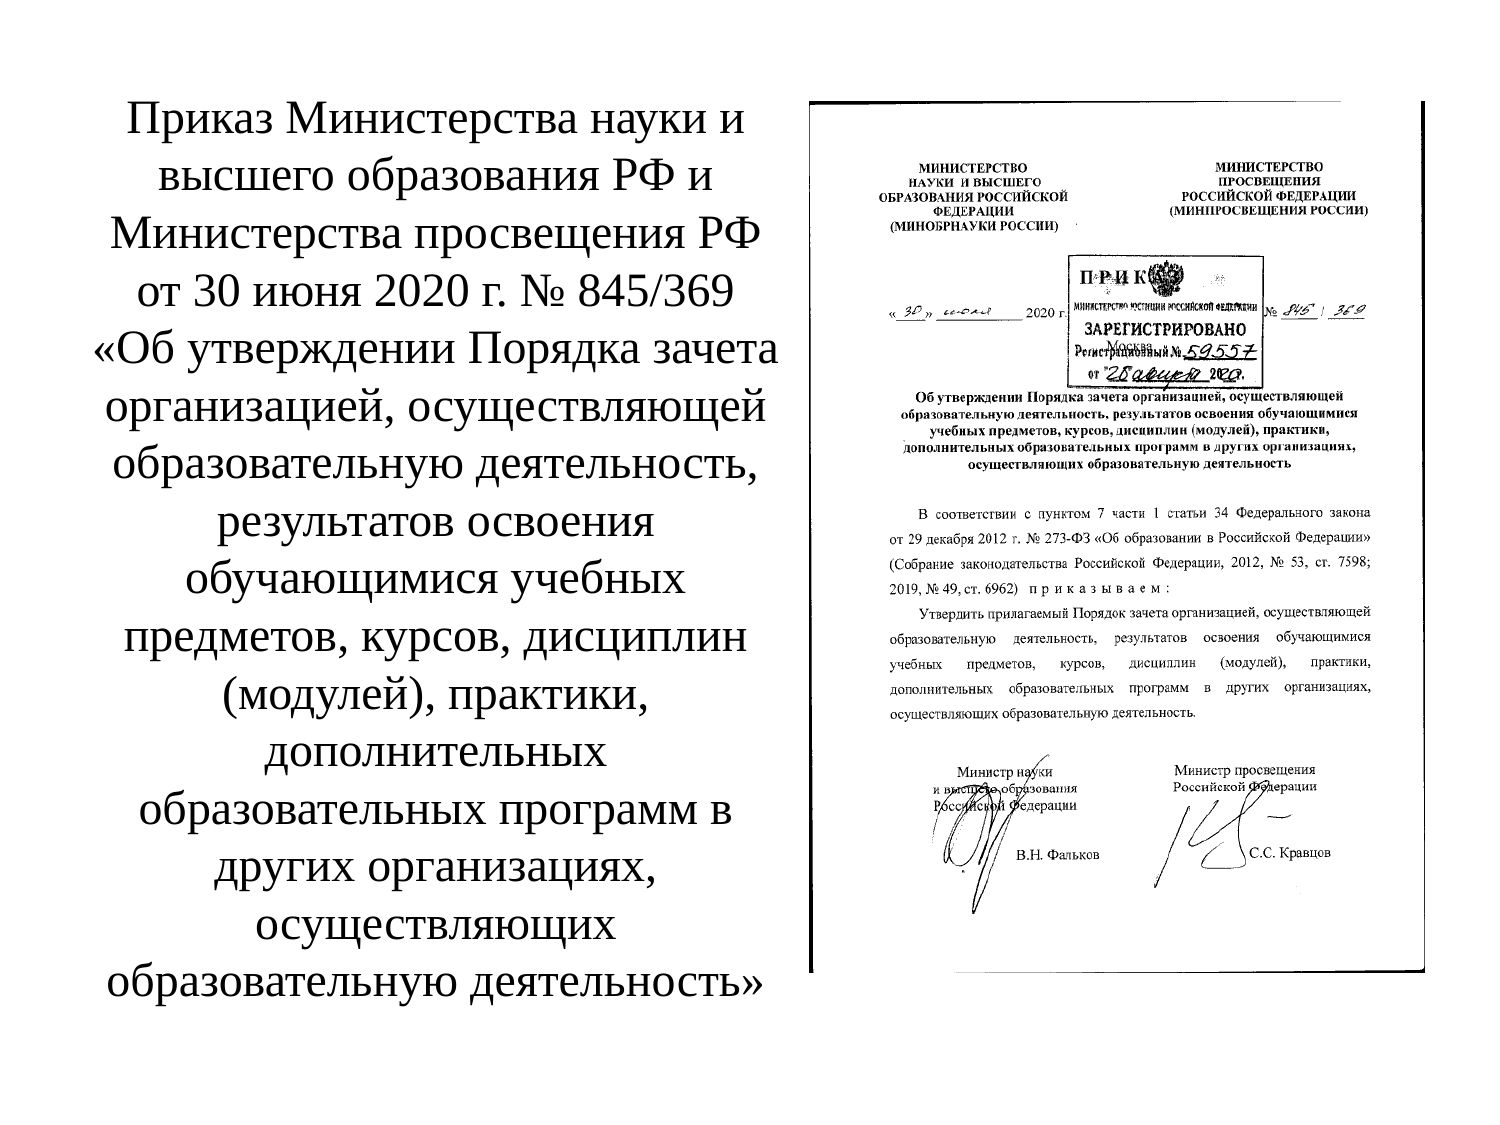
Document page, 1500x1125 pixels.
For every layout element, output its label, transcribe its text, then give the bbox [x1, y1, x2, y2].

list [808, 101, 1426, 974]
title Приказ Министерства науки и высшего образования РФ и Министерства просвещения РФ от 30 июня 2020 г. № 845/369 «Об утверждении Порядка зачета организацией, осуществляющей образовательную деятельность, результатов освоения обучающимися учебных предметов, курсов, дисциплин (модулей), практики, дополнительных образовательных программ в других организациях, осуществляющих образовательную деятельность» [75, 45, 798, 1047]
